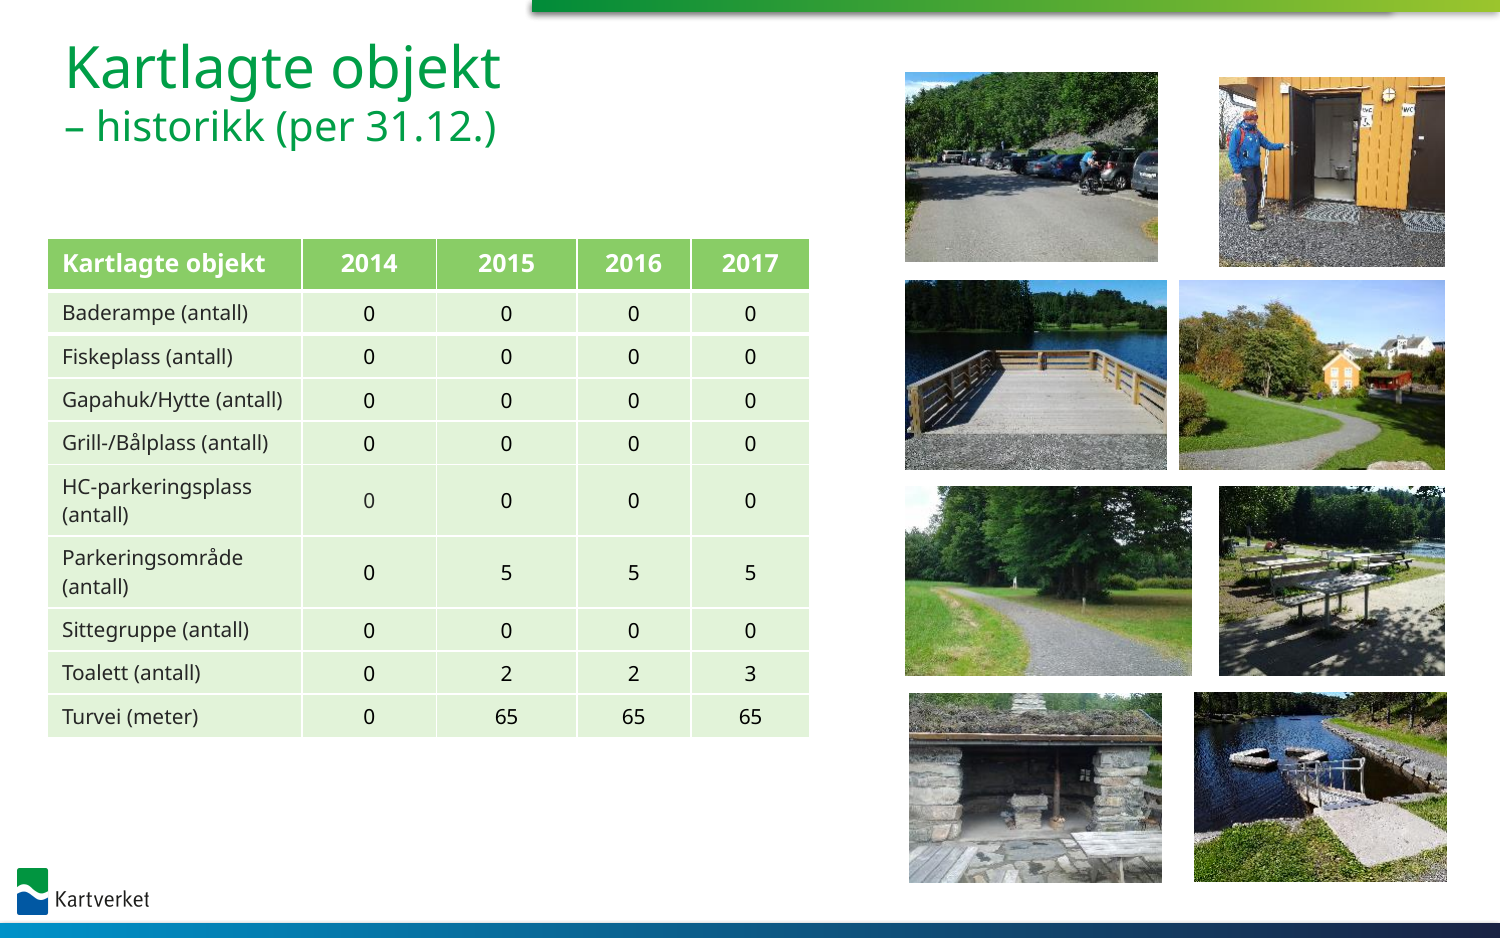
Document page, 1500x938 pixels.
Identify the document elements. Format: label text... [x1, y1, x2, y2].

table_cell Parkeringsområde (antall) [48, 537, 301, 607]
table_cell Toalett (antall) [48, 652, 301, 693]
table_cell Sittegruppe (antall) [48, 609, 301, 650]
table_cell 0 [303, 422, 436, 464]
picture [909, 693, 1163, 884]
table_cell 65 [692, 695, 809, 737]
table_cell 0 [303, 537, 436, 607]
table_cell 0 [437, 422, 576, 464]
picture [1219, 77, 1445, 267]
table_cell 0 [692, 422, 809, 464]
table_header 2014 [303, 239, 436, 289]
table_cell Baderampe (antall) [48, 293, 301, 332]
table_cell Turvei (meter) [48, 695, 301, 737]
picture [905, 72, 1158, 262]
table_cell 2 [578, 652, 690, 693]
table_cell 0 [578, 336, 690, 377]
table_cell 0 [692, 379, 809, 420]
table_cell 0 [303, 293, 436, 332]
table_cell 5 [437, 537, 576, 607]
table_cell 0 [437, 465, 576, 535]
table_cell Gapahuk/Hytte (antall) [48, 379, 301, 420]
table_cell 0 [578, 609, 690, 650]
picture [905, 280, 1167, 470]
table_cell 0 [692, 609, 809, 650]
table_cell 0 [303, 379, 436, 420]
picture [1179, 280, 1445, 470]
table_cell 0 [303, 336, 436, 377]
table_header Kartlagte objekt [48, 239, 301, 289]
table_cell 5 [692, 537, 809, 607]
table_cell 0 [692, 293, 809, 332]
table_cell 3 [692, 652, 809, 693]
table_cell 65 [578, 695, 690, 737]
table_header 2017 [692, 239, 809, 289]
text_box Kartlagte objekt – historikk (per 31.12.) [49, 14, 1431, 158]
table_cell 0 [437, 609, 576, 650]
table_cell 65 [437, 695, 576, 737]
table_cell 0 [578, 293, 690, 332]
table_cell 0 [692, 465, 809, 535]
table_cell Grill-/Bålplass (antall) [48, 422, 301, 464]
table_cell 0 [692, 336, 809, 377]
table_cell 0 [578, 422, 690, 464]
table_header 2015 [437, 239, 576, 289]
table_header 2016 [578, 239, 690, 289]
table_cell 5 [578, 537, 690, 607]
picture [1194, 692, 1448, 882]
table_cell 0 [578, 379, 690, 420]
table_cell HC-parkeringsplass (antall) [48, 465, 301, 535]
table_cell Fiskeplass (antall) [48, 336, 301, 377]
table_cell 2 [437, 652, 576, 693]
table_cell 0 [303, 652, 436, 693]
picture [905, 486, 1193, 676]
table_cell 0 [578, 465, 690, 535]
table_cell 0 [437, 336, 576, 377]
table_cell 0 [303, 695, 436, 737]
table_cell 0 [303, 465, 436, 535]
table_cell 0 [437, 293, 576, 332]
picture [1219, 486, 1445, 676]
table_cell 0 [437, 379, 576, 420]
table_cell 0 [303, 609, 436, 650]
